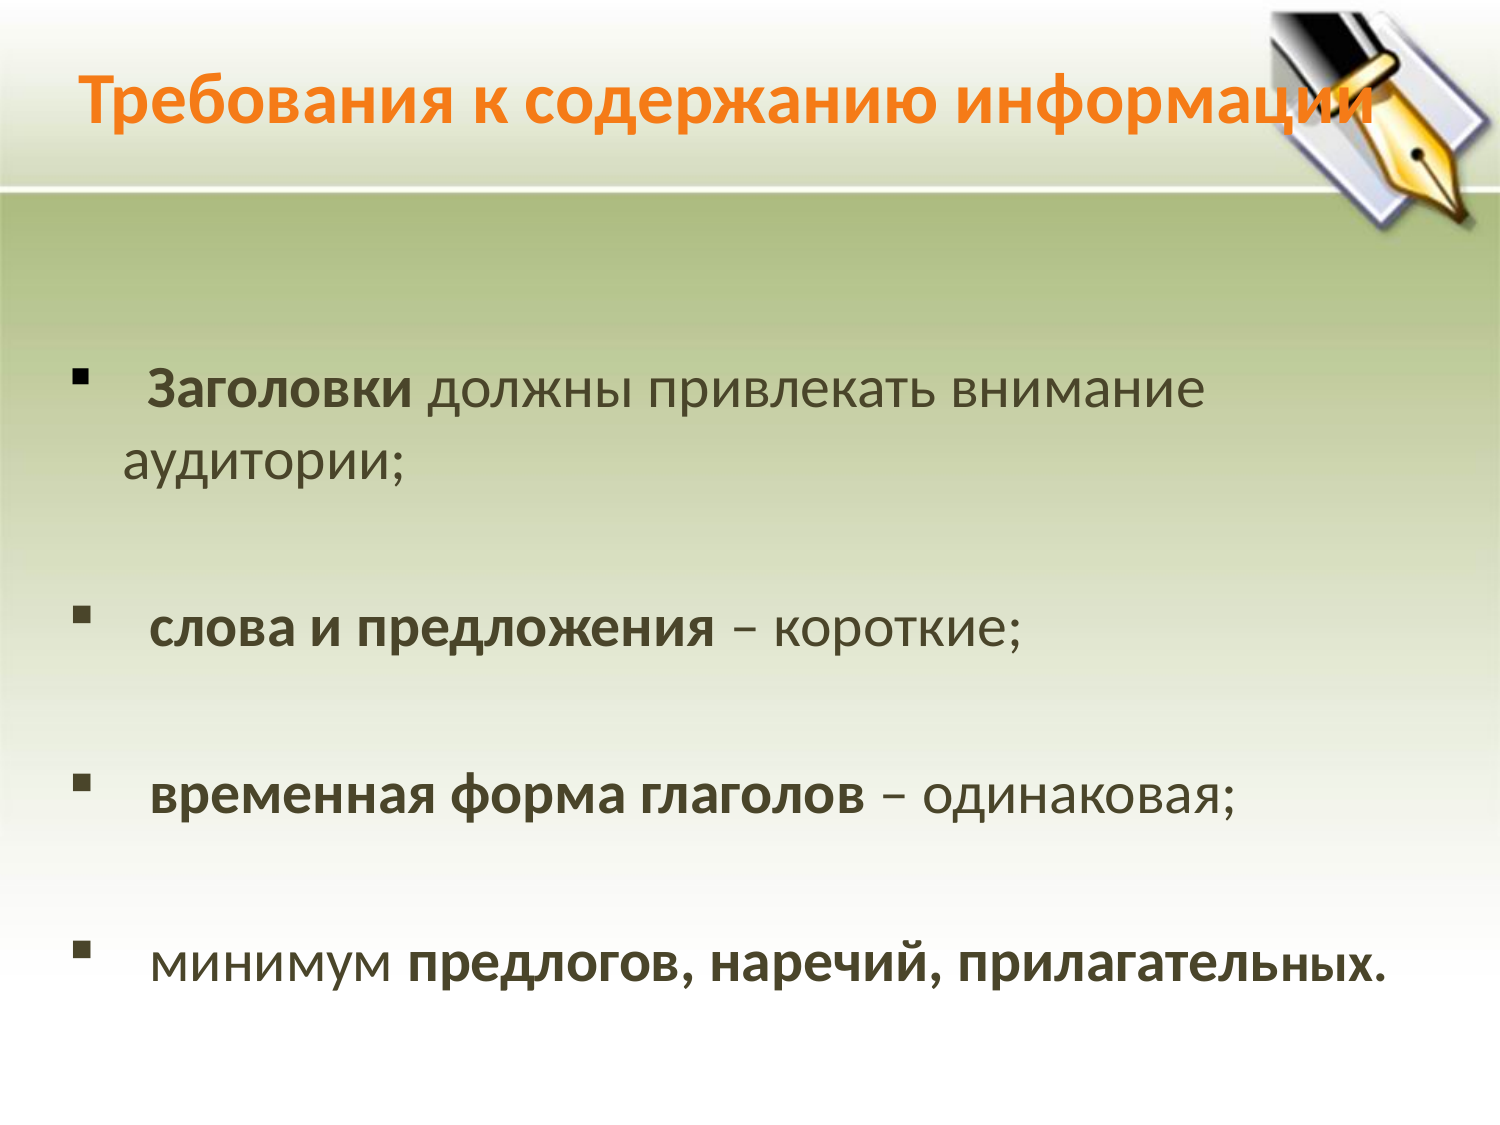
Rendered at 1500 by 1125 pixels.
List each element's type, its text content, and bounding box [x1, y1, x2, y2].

picture [0, 0, 1500, 1125]
title Требования к содержанию информации [53, 0, 1404, 188]
list Заголовки должны привлекать внимание аудитории; слова и предложения – короткие; временная форма глаголов – одинаковая; минимум предлогов, наречий, прилагательных. [53, 262, 1500, 1005]
